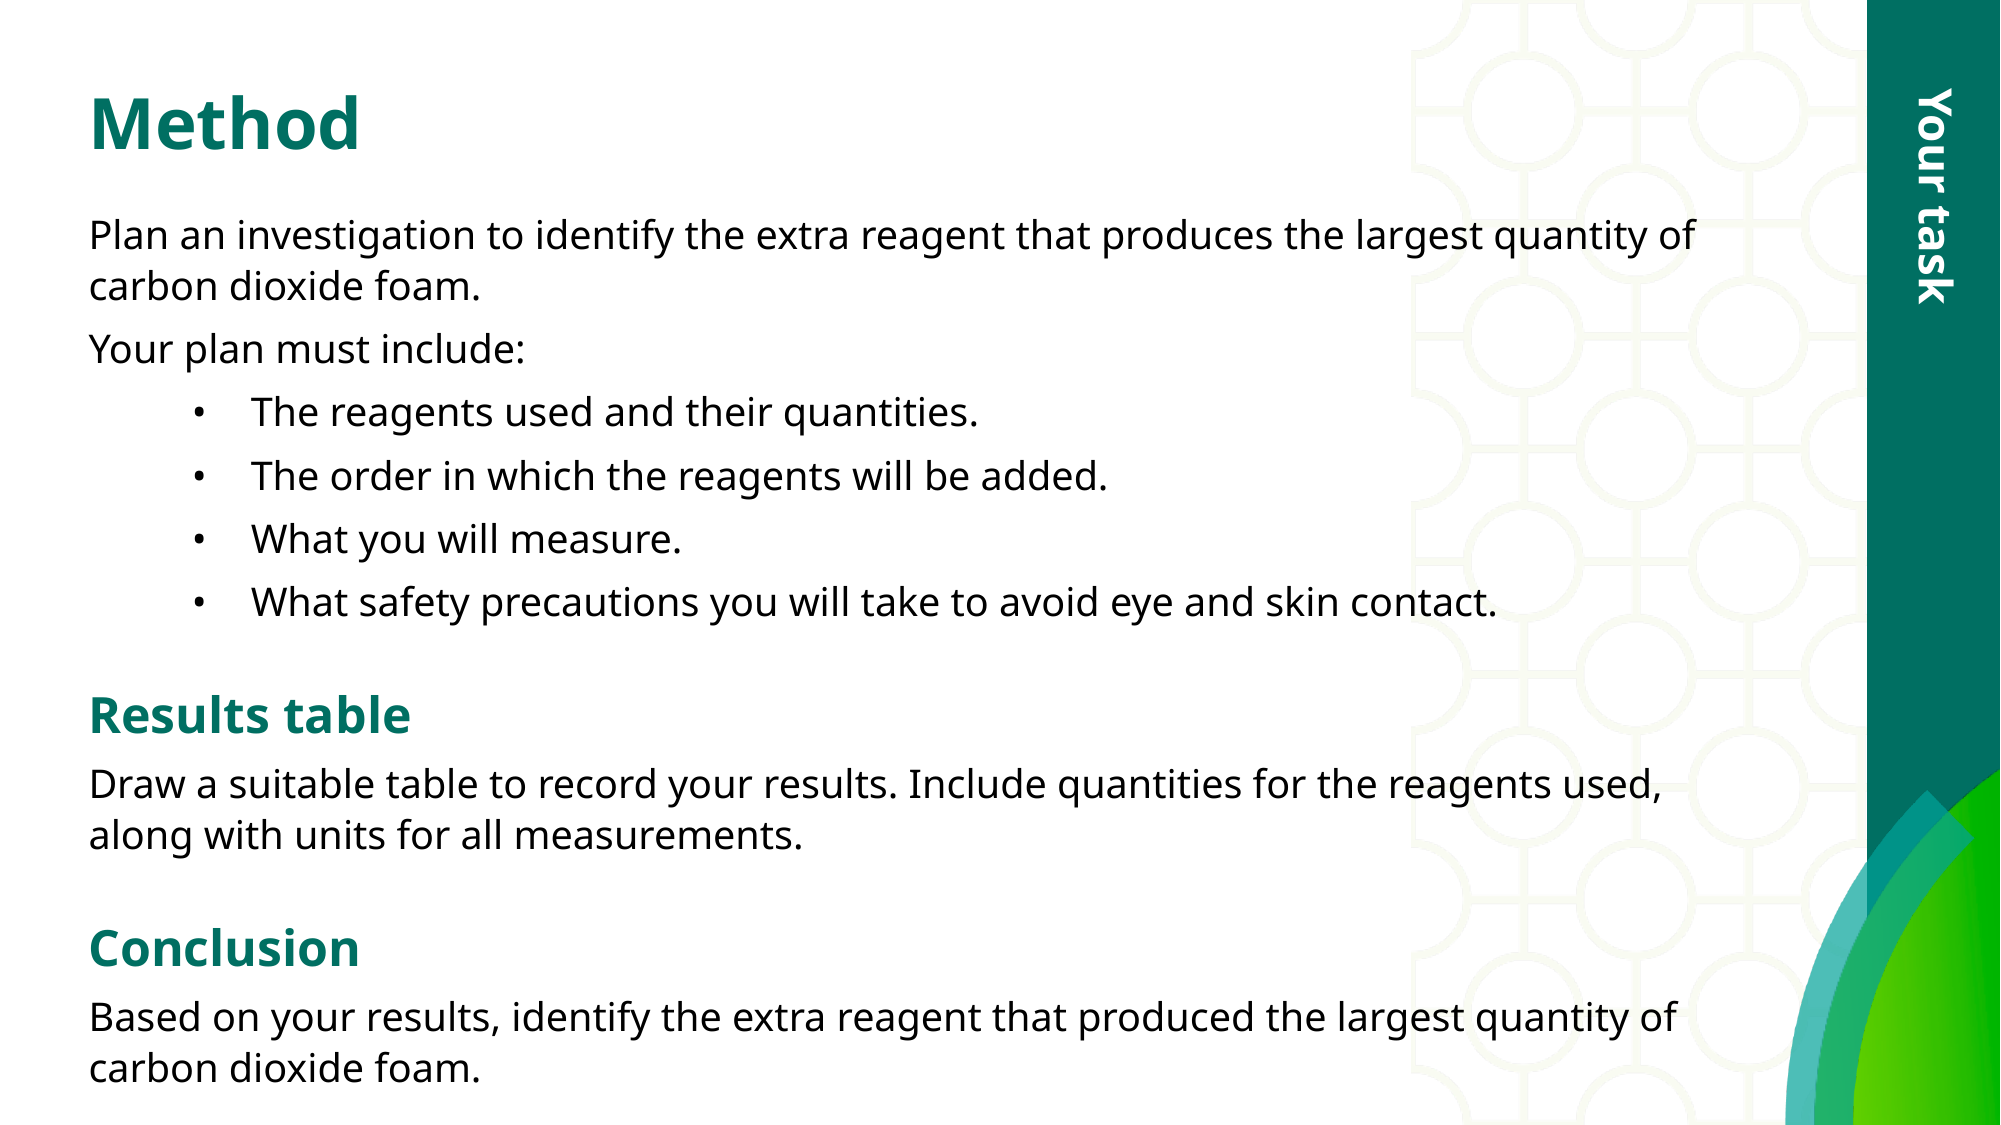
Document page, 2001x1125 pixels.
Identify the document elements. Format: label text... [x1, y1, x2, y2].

text_box Your task [1867, 88, 2000, 768]
list Plan an investigation to identify the extra reagent that produces the largest quantity of carbon dioxide foam. Your plan must include: • The reagents used and their quantities. • The order in which the reagents will be added. • What you will measure. • What safety precautions you will take to avoid eye and skin contact. Results table Draw a suitable table to record your results. Include quantities for the reagents used, along with units for all measurements. Conclusion Based on your results, identify the extra reagent that produced the largest quantity of carbon dioxide foam. [88, 206, 1778, 1096]
title Method [88, 88, 1743, 161]
picture [1411, 0, 2001, 1125]
